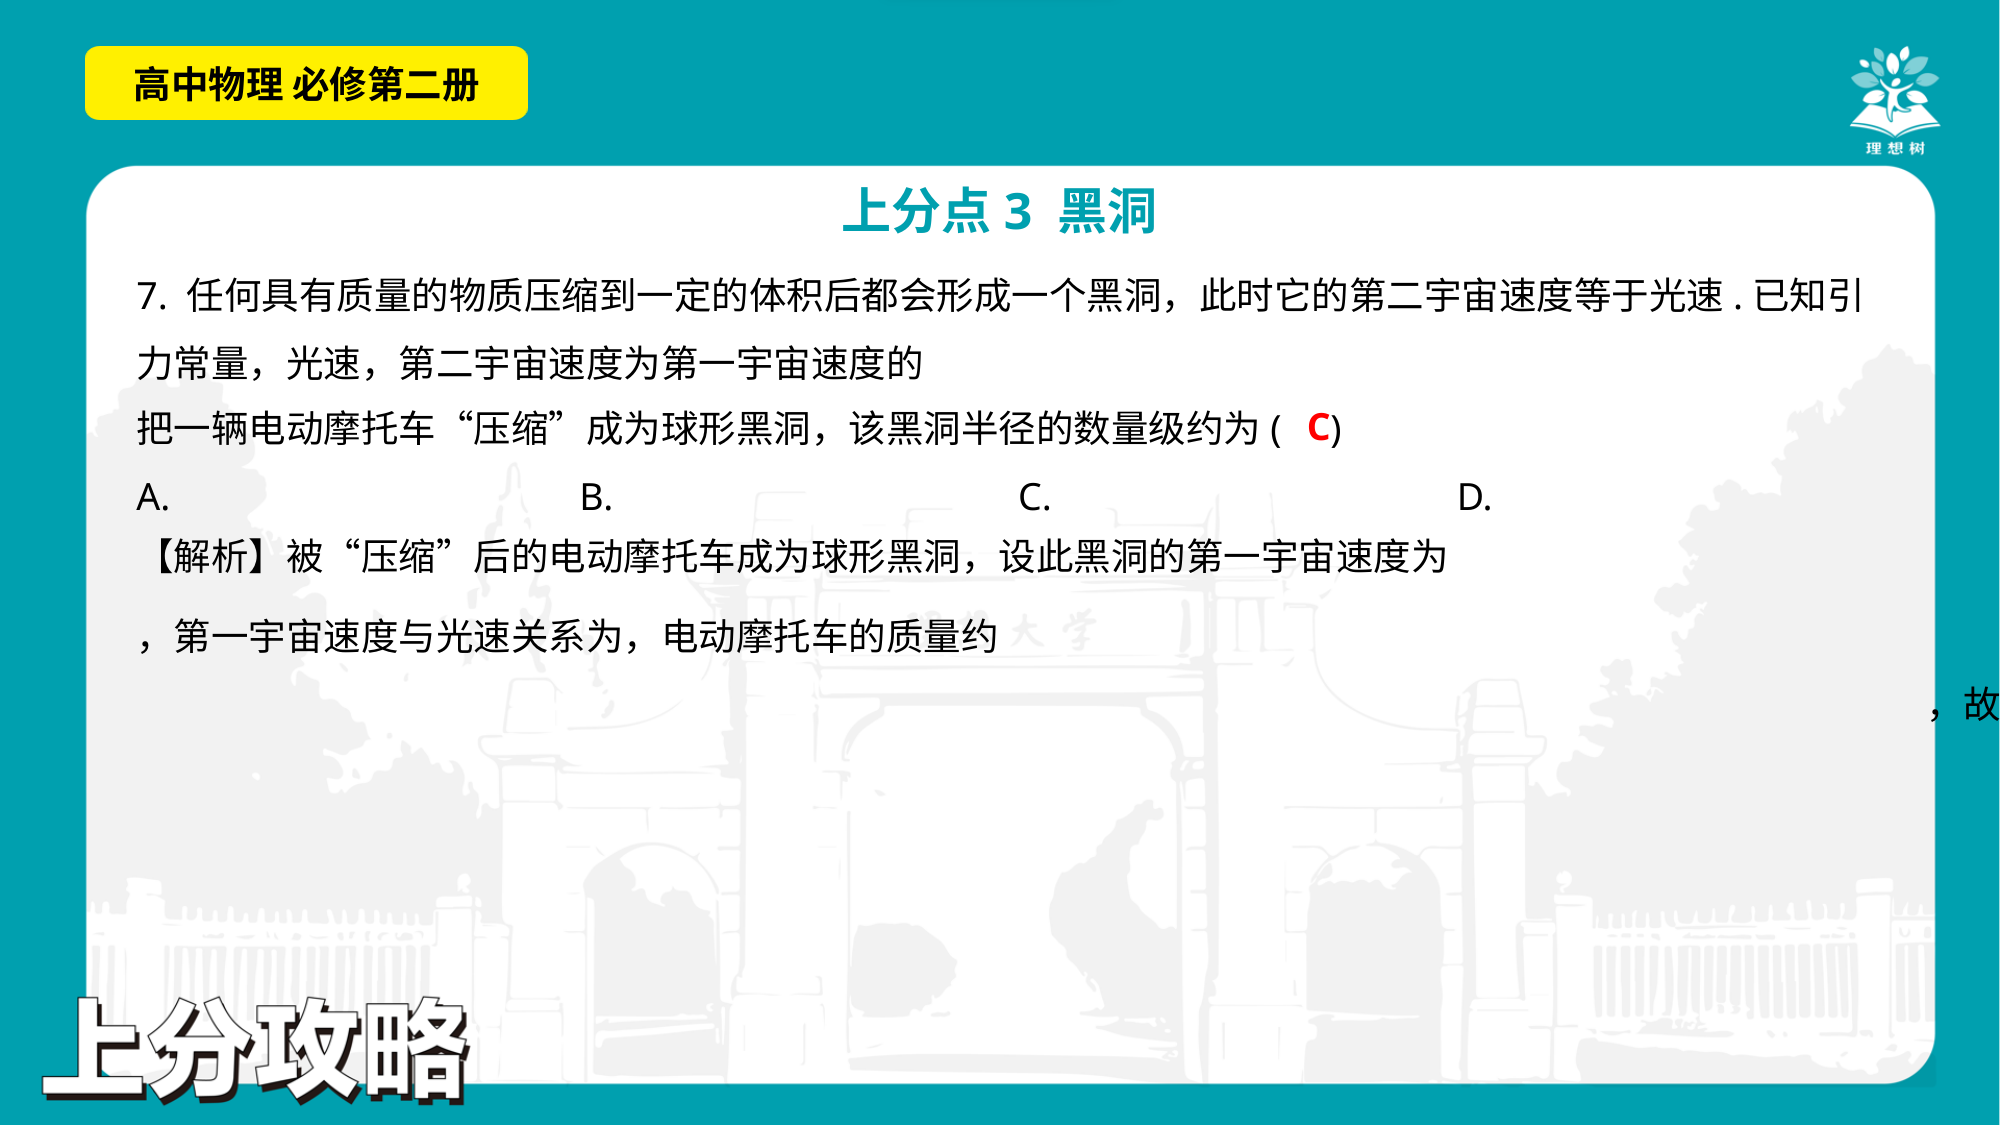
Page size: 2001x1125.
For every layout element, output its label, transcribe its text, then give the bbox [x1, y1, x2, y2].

picture [0, 0, 2000, 1125]
text_box C [1291, 383, 1346, 442]
